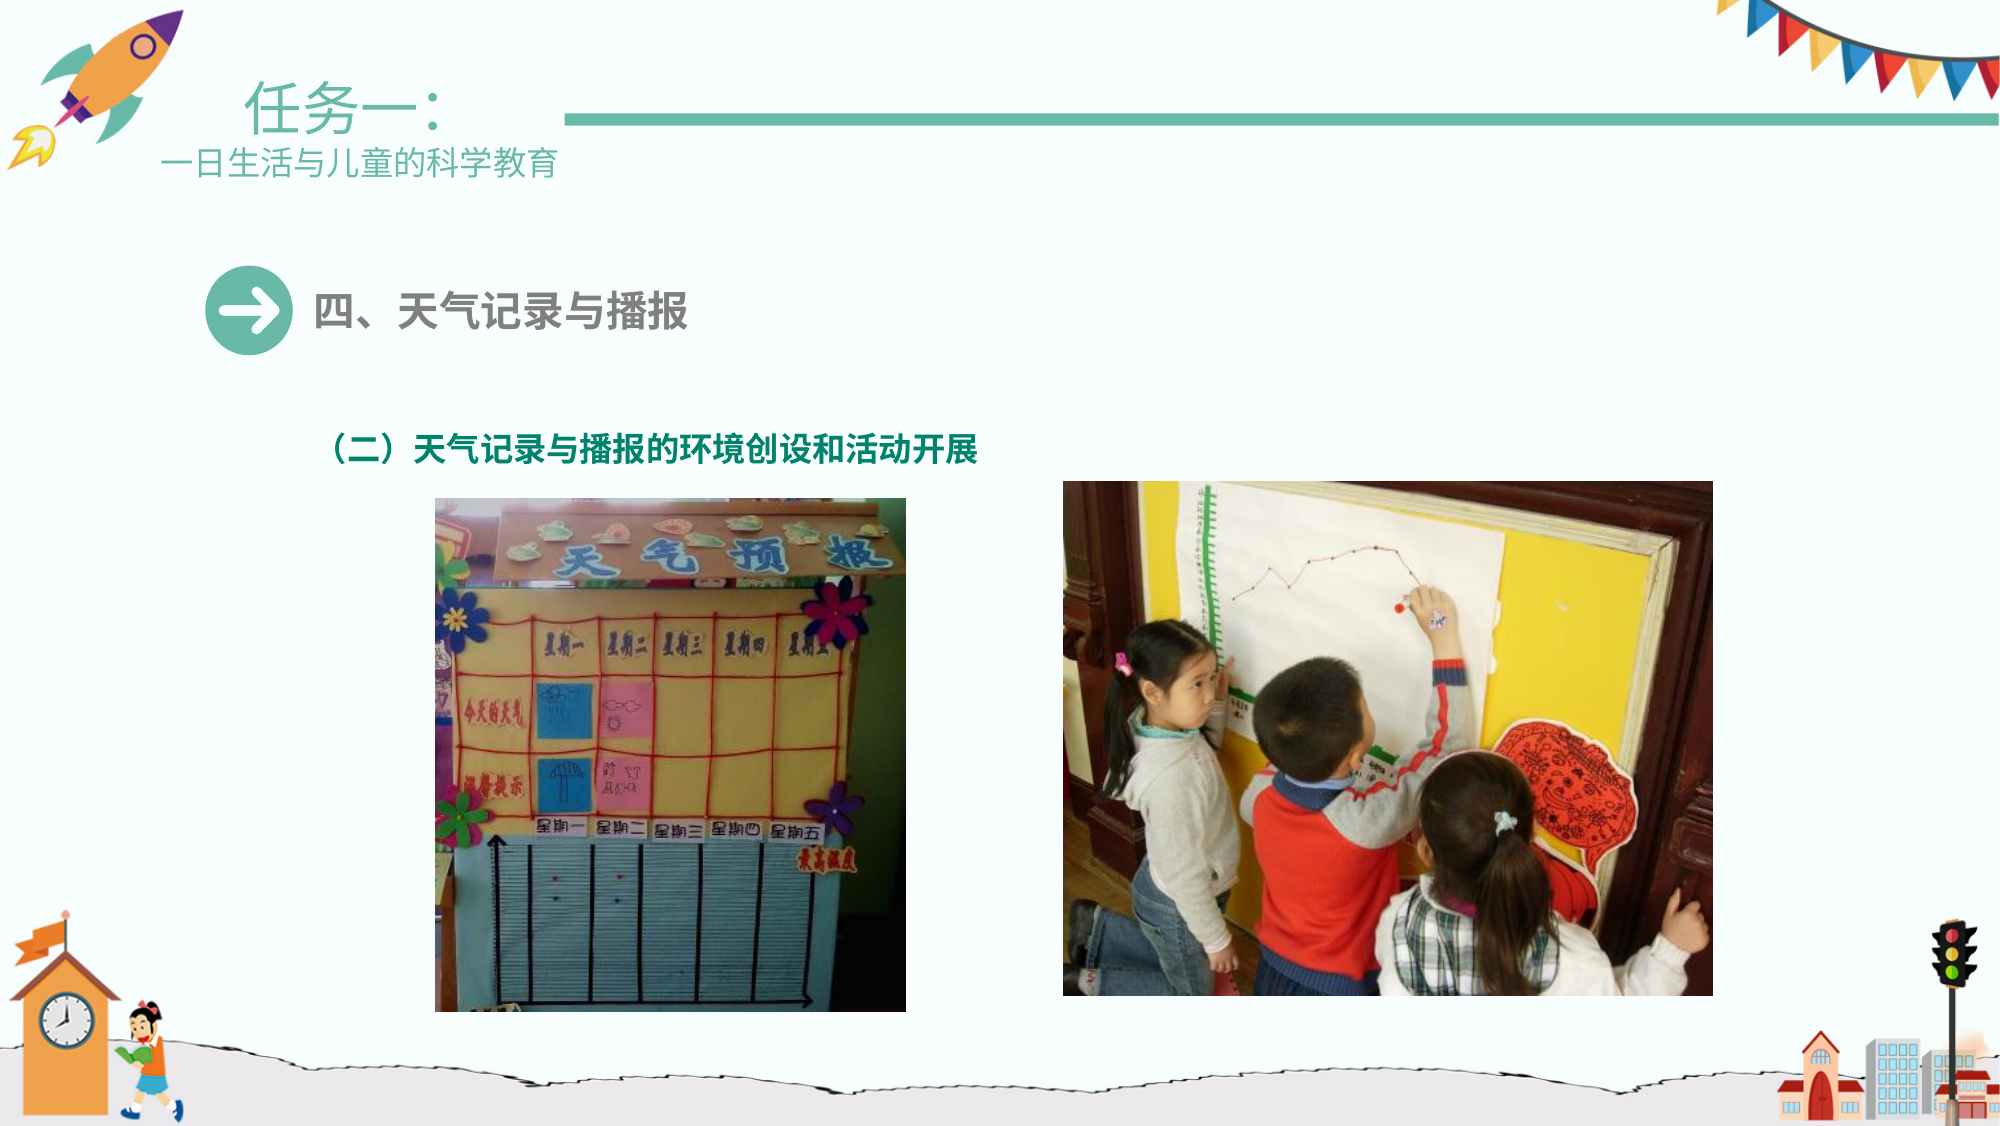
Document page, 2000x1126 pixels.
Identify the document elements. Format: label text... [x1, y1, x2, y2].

text_box 任务一： 一日生活与儿童的科学教育 [156, 72, 565, 183]
picture [0, 0, 2000, 1126]
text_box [205, 265, 1743, 477]
text_box [565, 111, 2000, 128]
